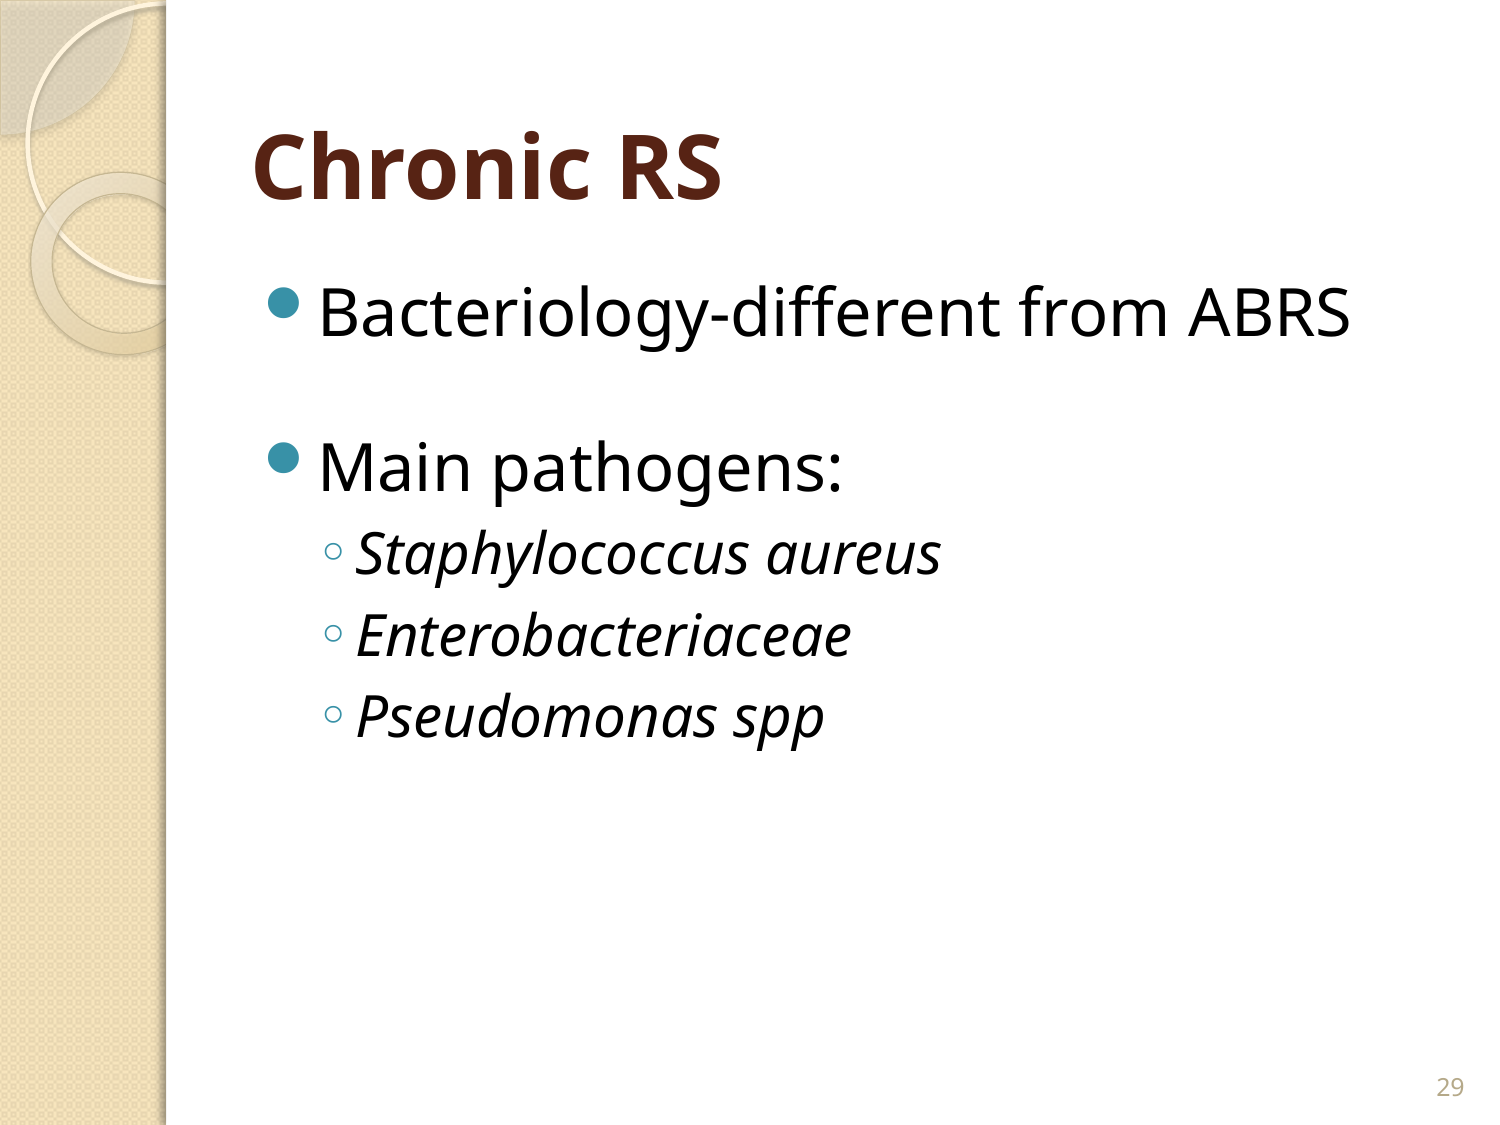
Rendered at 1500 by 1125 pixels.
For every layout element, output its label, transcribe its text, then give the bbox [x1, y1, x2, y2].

list Bacteriology-different from ABRS Main pathogens: Staphylococcus aureus Enterobacteriaceae Pseudomonas spp [235, 262, 1466, 1050]
slide_number 29 [1413, 1034, 1488, 1113]
title Chronic RS [235, 70, 1466, 258]
